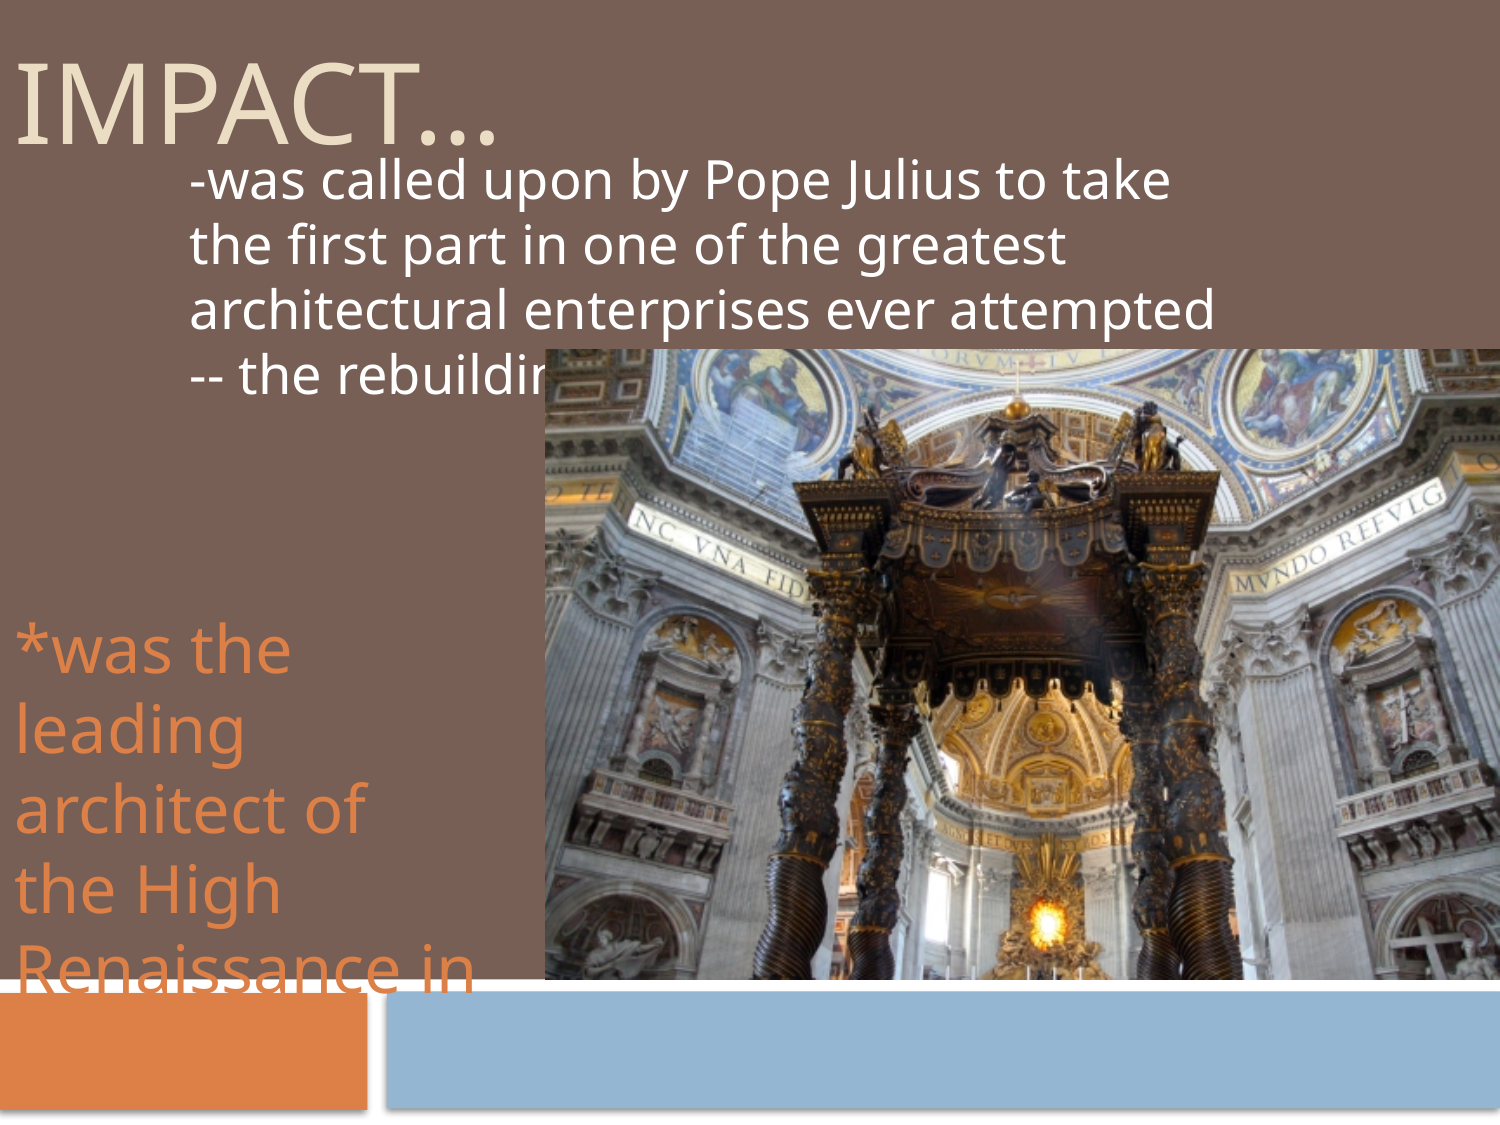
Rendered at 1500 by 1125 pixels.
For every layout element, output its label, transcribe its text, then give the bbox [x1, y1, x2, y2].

title IMPACT… [0, 0, 713, 175]
picture [545, 349, 1500, 980]
text_box *was the leading architect of the High Renaissance in Italy* [0, 599, 500, 1095]
subtitle -was called upon by Pope Julius to take the first part in one of the greatest architectural enterprises ever attempted -- the rebuilding of St. Peter's. [174, 50, 1238, 500]
